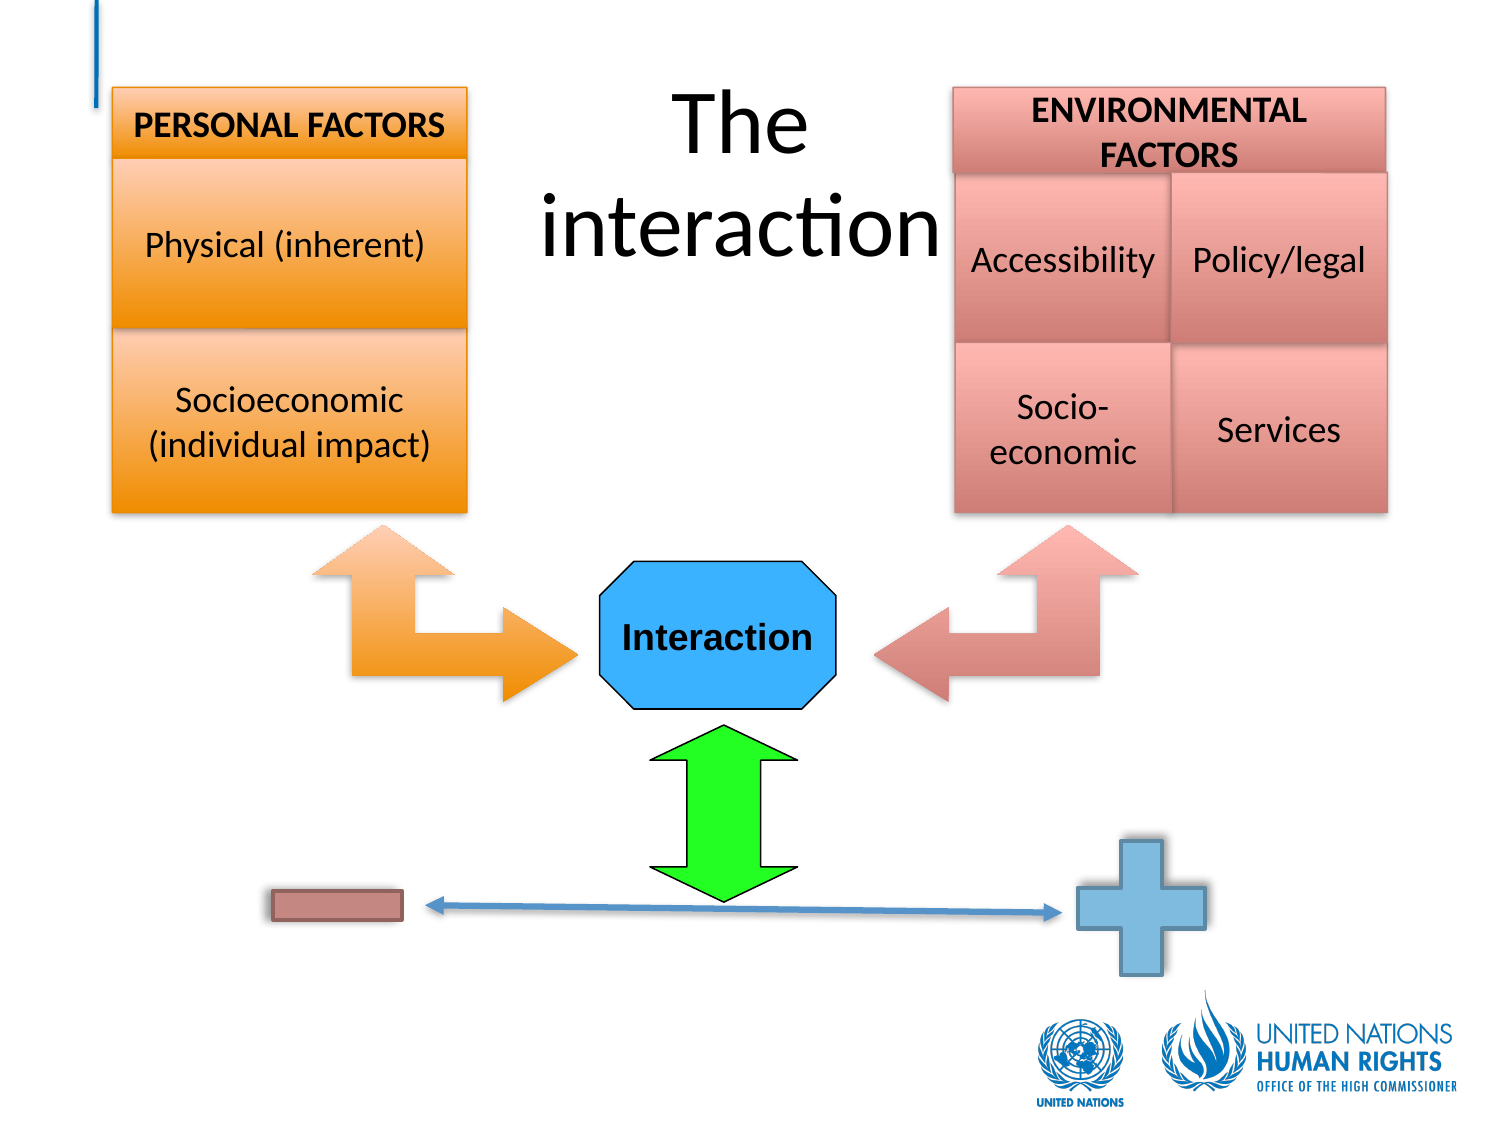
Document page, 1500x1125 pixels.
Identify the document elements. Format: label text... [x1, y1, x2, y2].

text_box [952, 87, 1388, 513]
picture [1037, 990, 1457, 1107]
text_box [312, 525, 579, 703]
text_box [424, 896, 1063, 922]
text_box Interaction [599, 561, 836, 710]
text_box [112, 87, 468, 513]
text_box [649, 725, 798, 903]
text_box The interaction [495, 87, 949, 262]
text_box [271, 889, 404, 922]
text_box [873, 525, 1140, 703]
text_box [1076, 839, 1207, 977]
